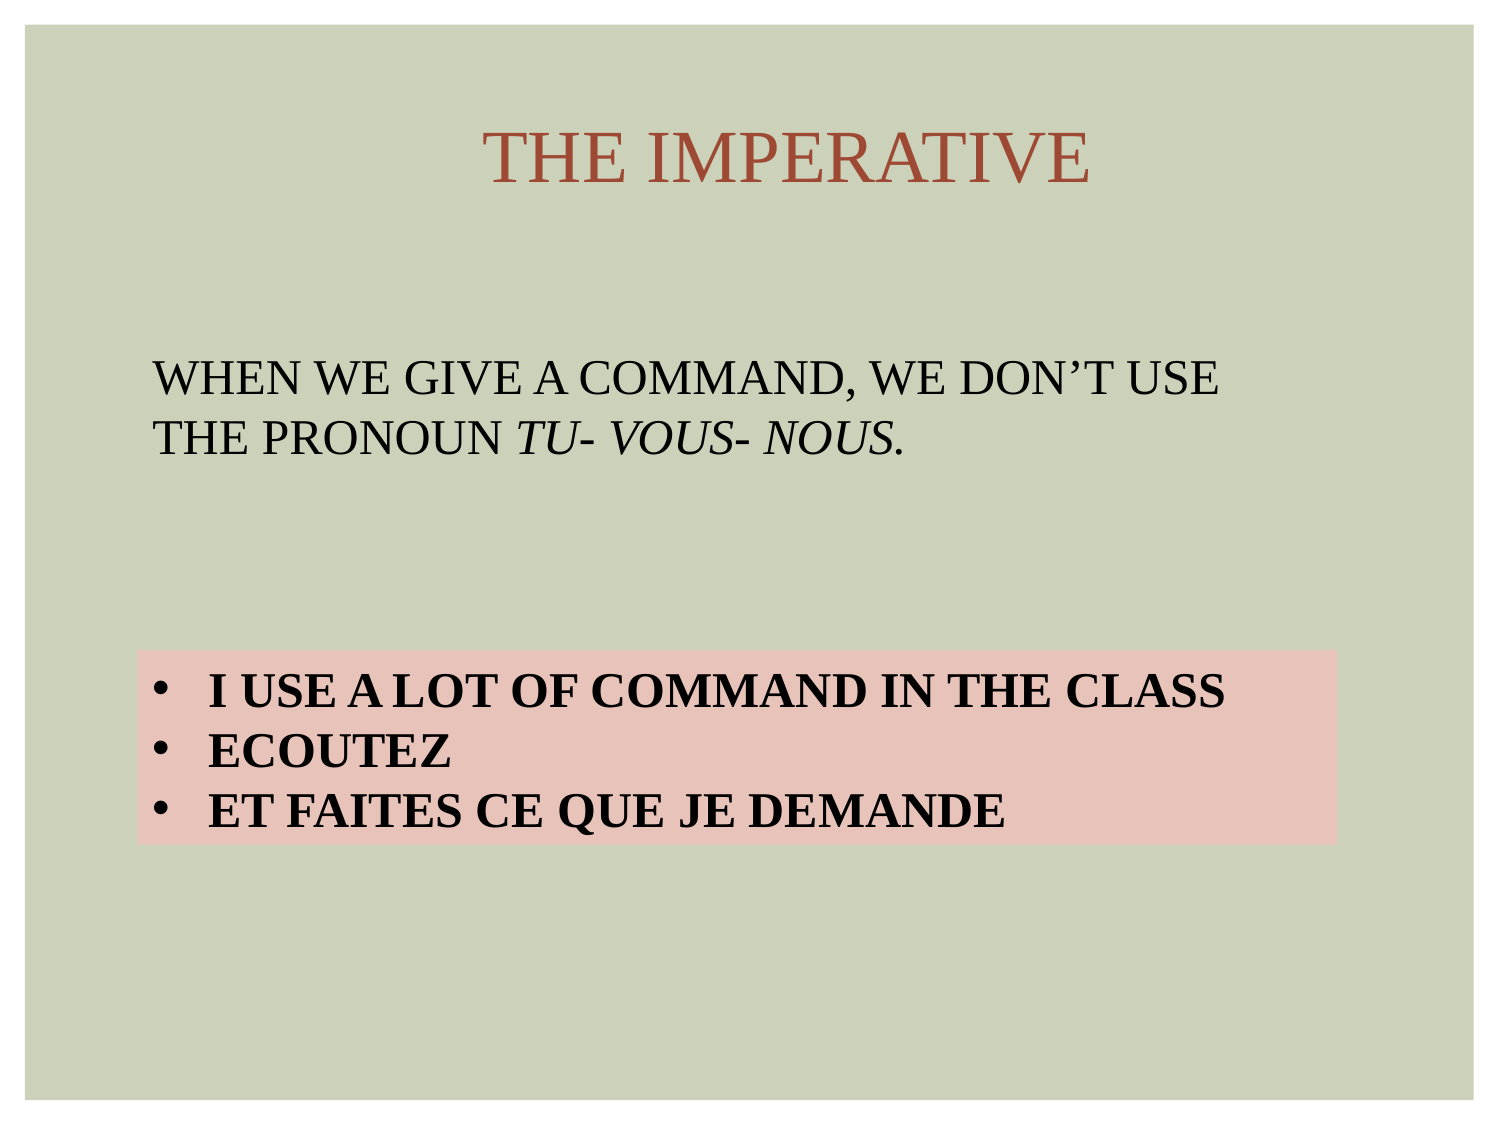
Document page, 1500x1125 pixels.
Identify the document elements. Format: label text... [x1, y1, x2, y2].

text_box THE IMPERATIVE [75, 99, 1375, 418]
text_box WHEN WE GIVE A COMMAND, WE DON’T USE THE PRONOUN TU- VOUS- NOUS. [137, 337, 1288, 473]
text_box I USE A LOT OF COMMAND IN THE CLASS ECOUTEZ ET FAITES CE QUE JE DEMANDE [137, 649, 1338, 845]
